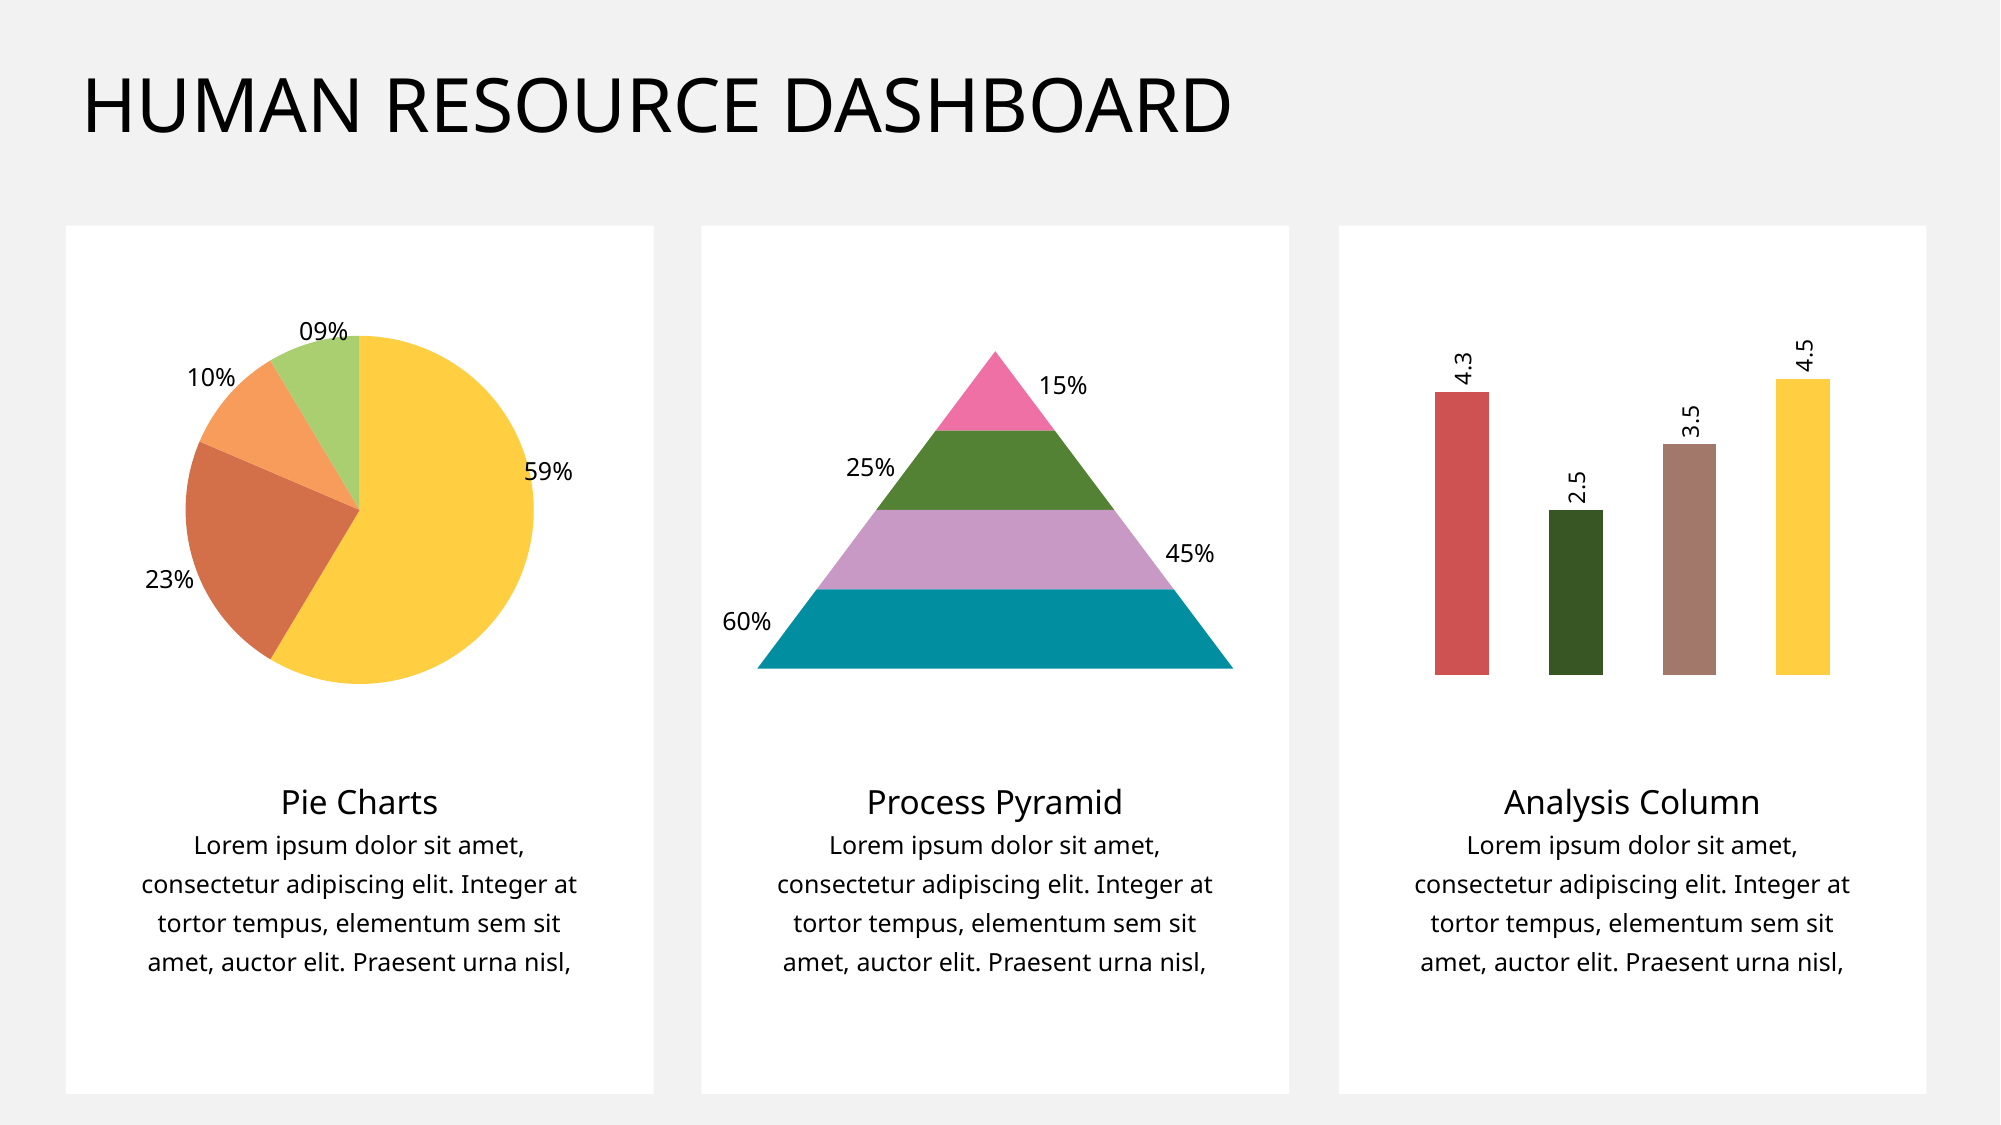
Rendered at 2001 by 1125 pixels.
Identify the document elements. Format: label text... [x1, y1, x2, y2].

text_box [65, 225, 1927, 1094]
title HUMAN RESOURCE DASHBOARD [66, 0, 1944, 218]
